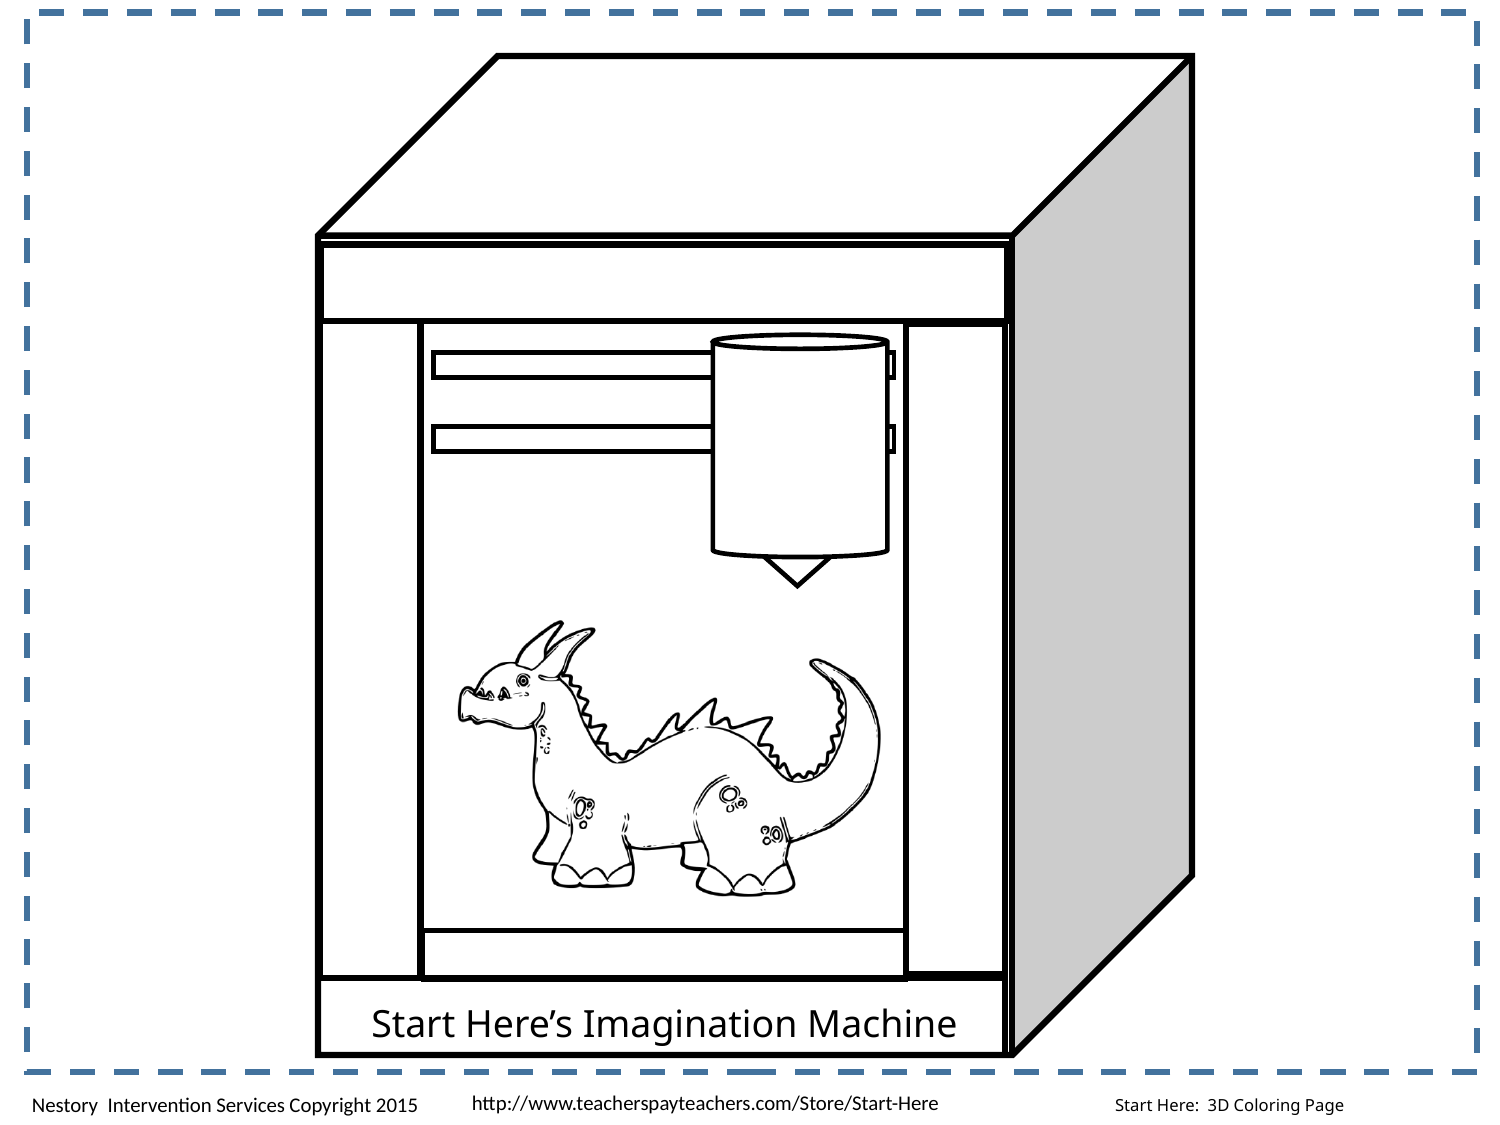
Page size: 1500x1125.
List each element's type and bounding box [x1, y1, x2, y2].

text_box [422, 930, 907, 980]
text_box [889, 351, 895, 379]
text_box [319, 243, 1008, 322]
text_box [889, 425, 895, 453]
text_box [319, 320, 422, 979]
text_box [26, 11, 1478, 1067]
text_box [432, 425, 711, 453]
text_box [13, 1067, 1500, 1125]
text_box [711, 333, 889, 559]
text_box [905, 323, 1006, 975]
picture [457, 620, 881, 897]
text_box [317, 977, 1006, 1056]
text_box [764, 558, 831, 588]
text_box [316, 54, 1194, 1057]
text_box [432, 351, 711, 379]
